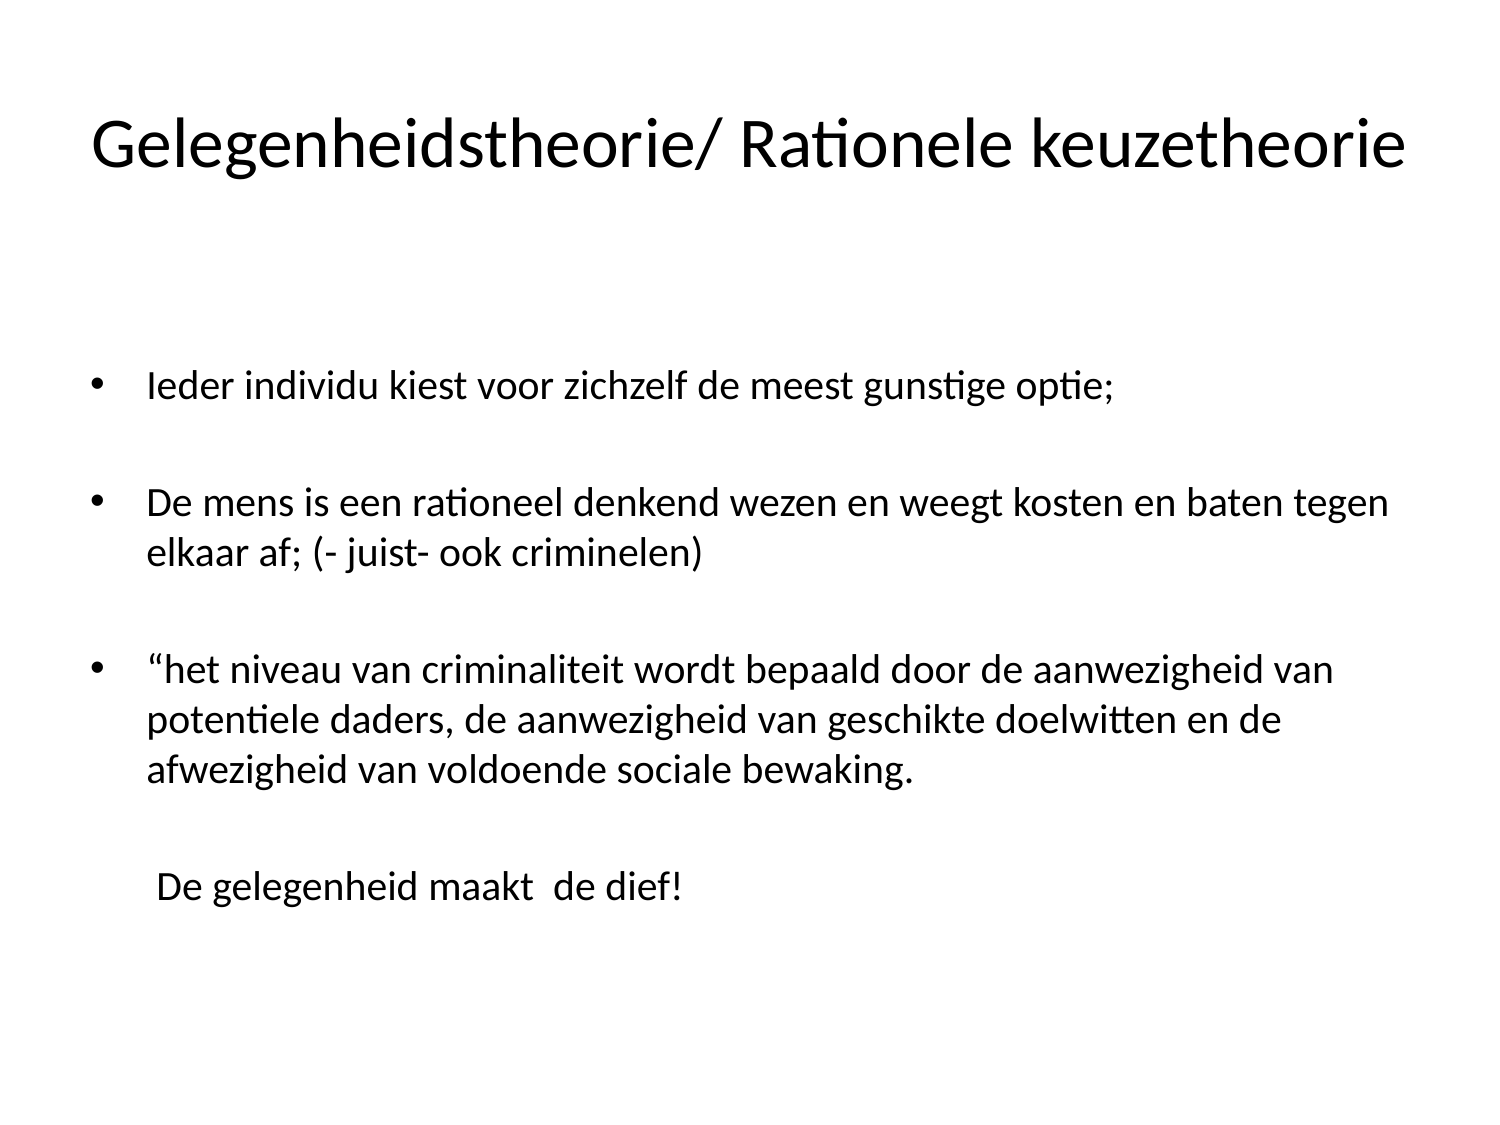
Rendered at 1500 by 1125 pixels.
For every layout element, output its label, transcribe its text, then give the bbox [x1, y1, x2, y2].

list Ieder individu kiest voor zichzelf de meest gunstige optie; De mens is een rationeel denkend wezen en weegt kosten en baten tegen elkaar af; (- juist- ook criminelen) “het niveau van criminaliteit wordt bepaald door de aanwezigheid van potentiele daders, de aanwezigheid van geschikte doelwitten en de afwezigheid van voldoende sociale bewaking. De gelegenheid maakt de dief! [75, 262, 1425, 1005]
title Gelegenheidstheorie/ Rationele keuzetheorie [75, 45, 1425, 233]
